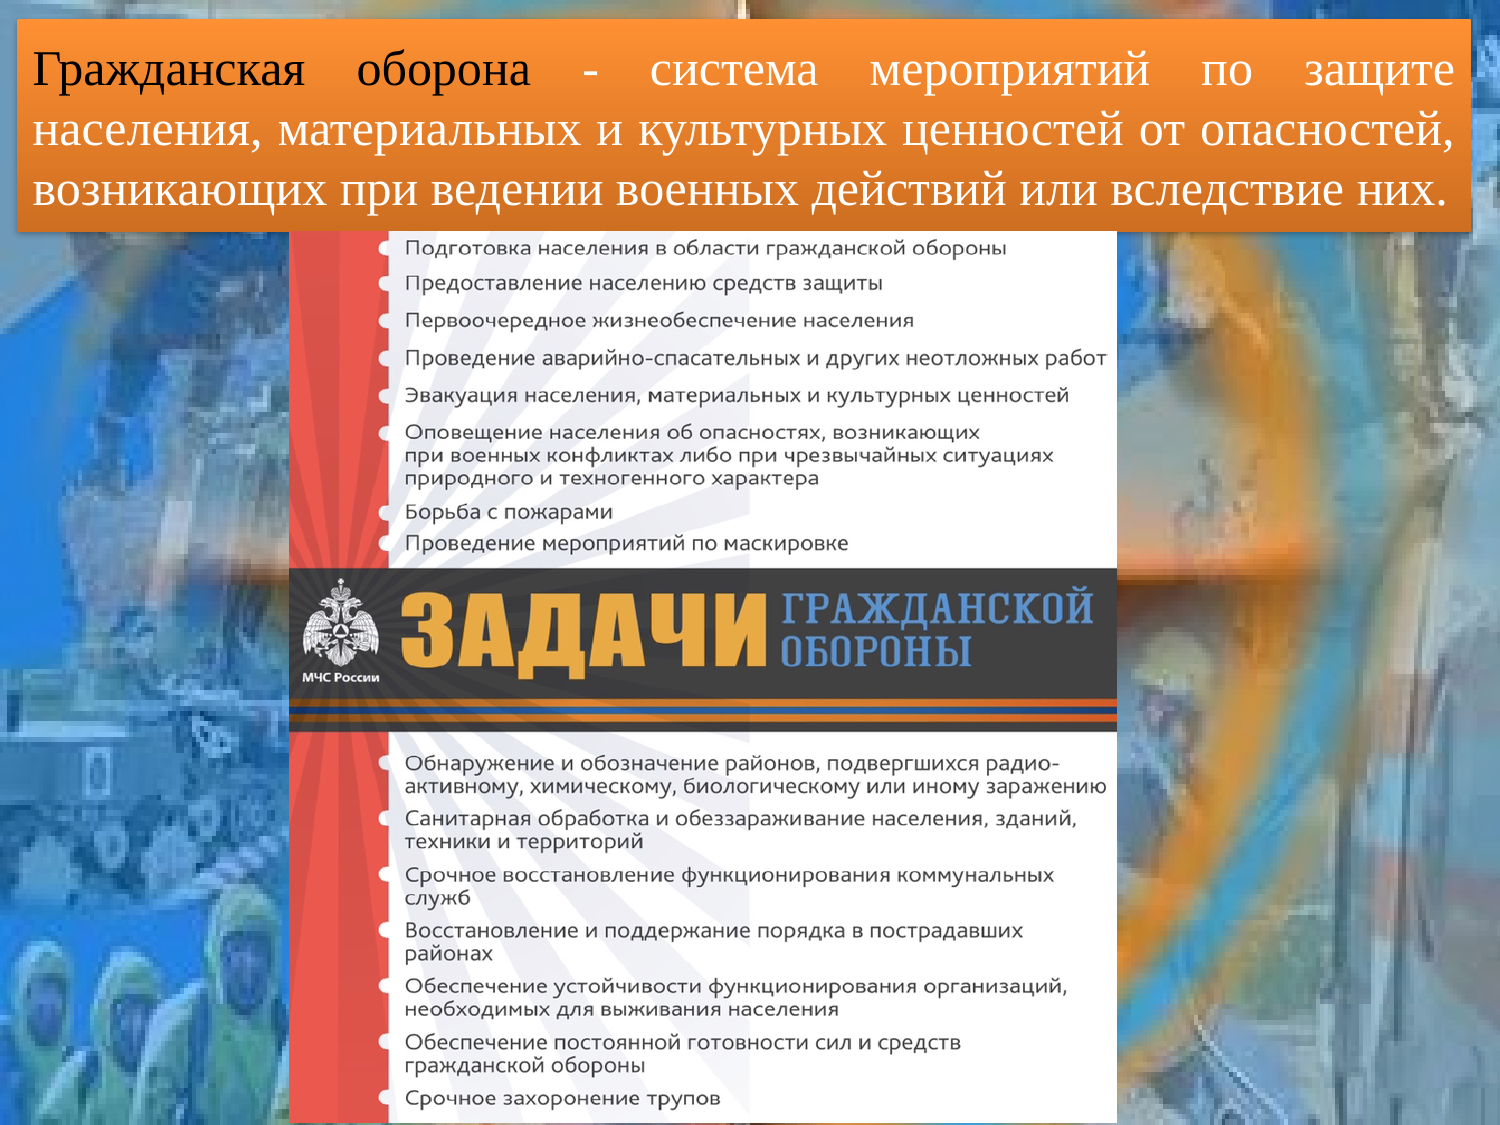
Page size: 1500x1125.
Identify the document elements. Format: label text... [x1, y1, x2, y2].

picture [0, 0, 1500, 1125]
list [288, 231, 1117, 1123]
title Гражданская оборона - система мероприятий по защите населения, материальных и культурных ценностей от опасностей, возникающих при ведении военных действий или вследствие них. [17, 19, 1471, 232]
